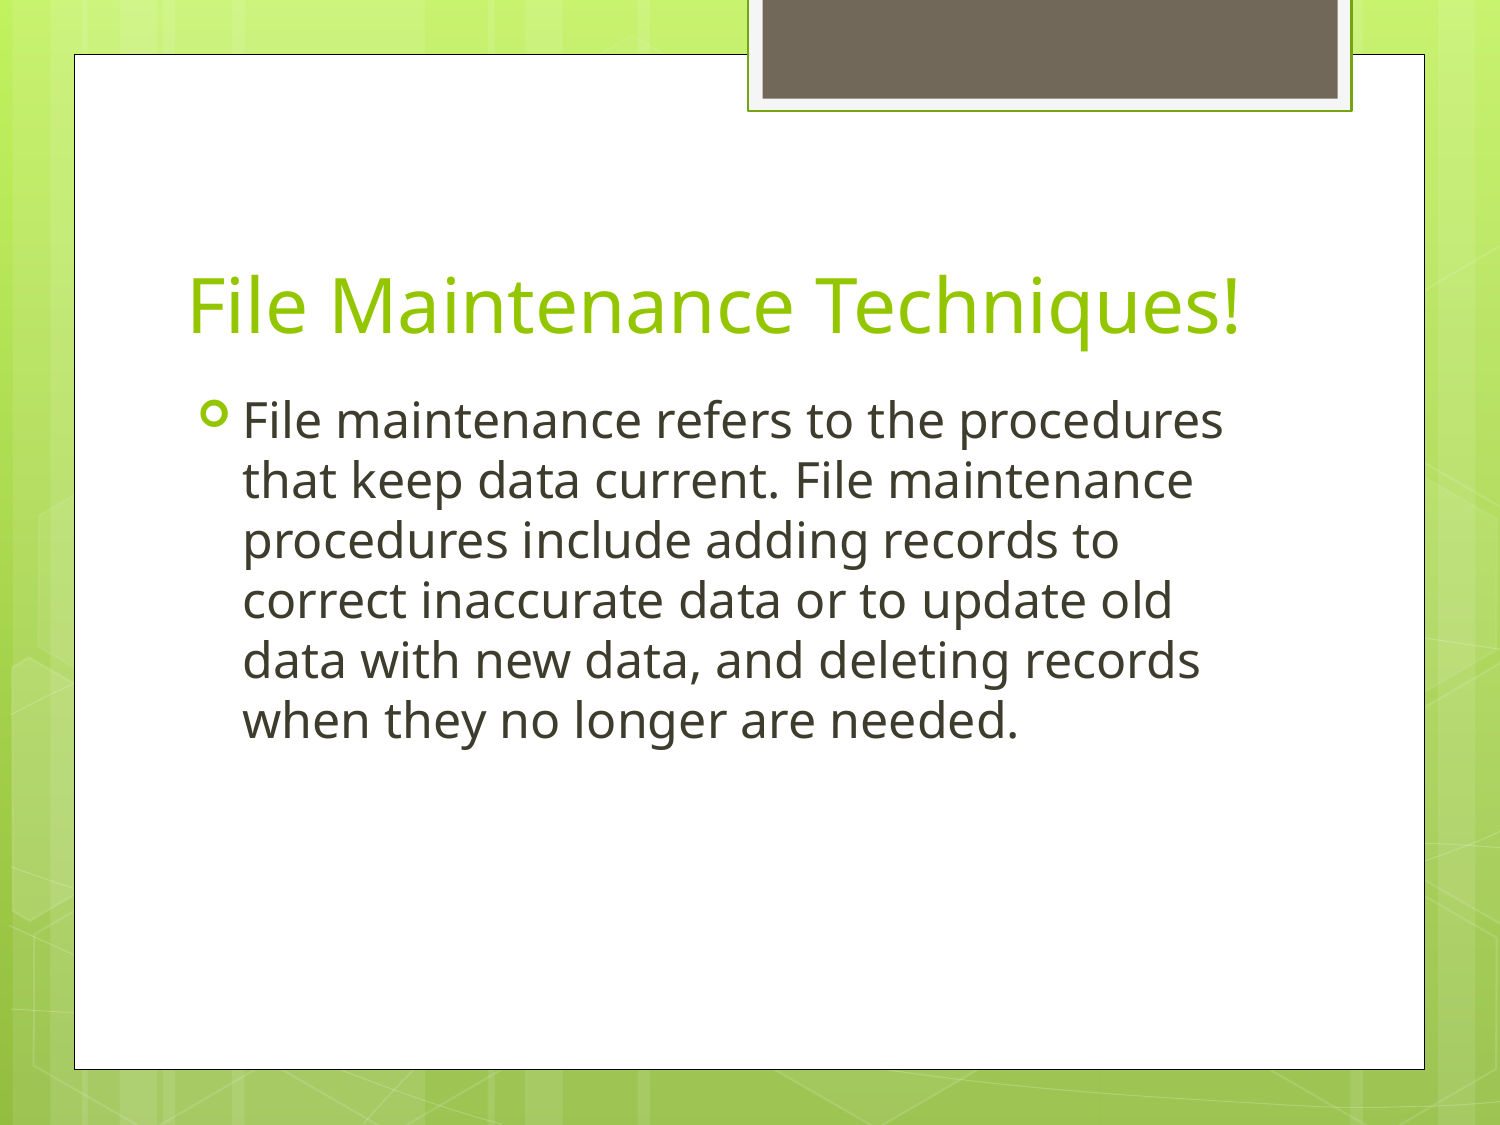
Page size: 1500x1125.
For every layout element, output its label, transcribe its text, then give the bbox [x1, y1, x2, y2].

title File Maintenance Techniques! [171, 168, 1324, 357]
list File maintenance refers to the procedures that keep data current. File maintenance procedures include adding records to correct inaccurate data or to update old data with new data, and deleting records when they no longer are needed. [171, 381, 1283, 957]
